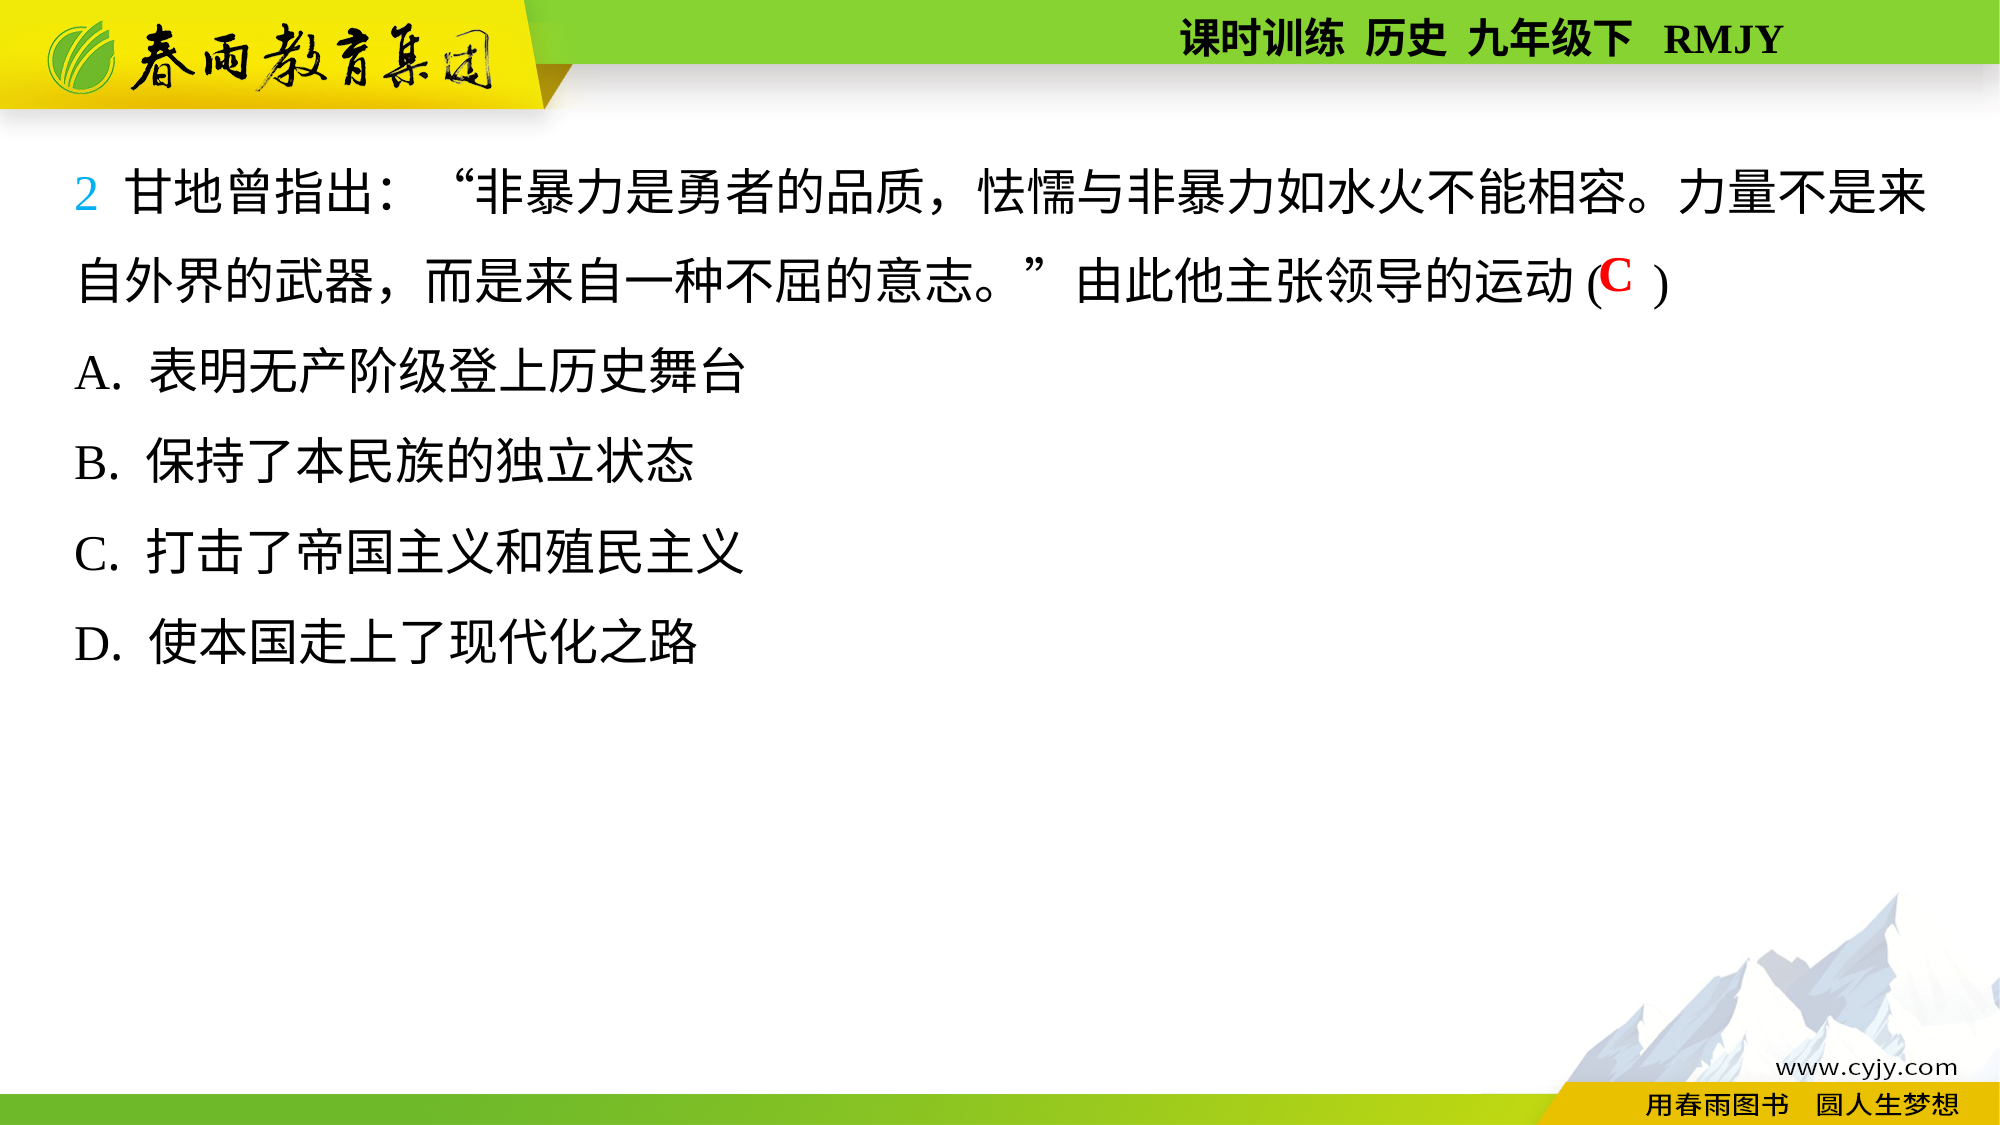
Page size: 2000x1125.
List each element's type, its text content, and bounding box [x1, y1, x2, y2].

picture [0, 0, 2000, 1125]
text_box C [1583, 234, 1650, 310]
list 2 甘地曾指出：“非暴力是勇者的品质，怯懦与非暴力如水火不能相容。力量不是来自外界的武器，而是来自一种不屈的意志。”由此他主张领导的运动( ) A. 表明无产阶级登上历史舞台 B. 保持了本民族的独立状态 C. 打击了帝国主义和殖民主义 D. 使本国走上了现代化之路 [59, 122, 1944, 683]
